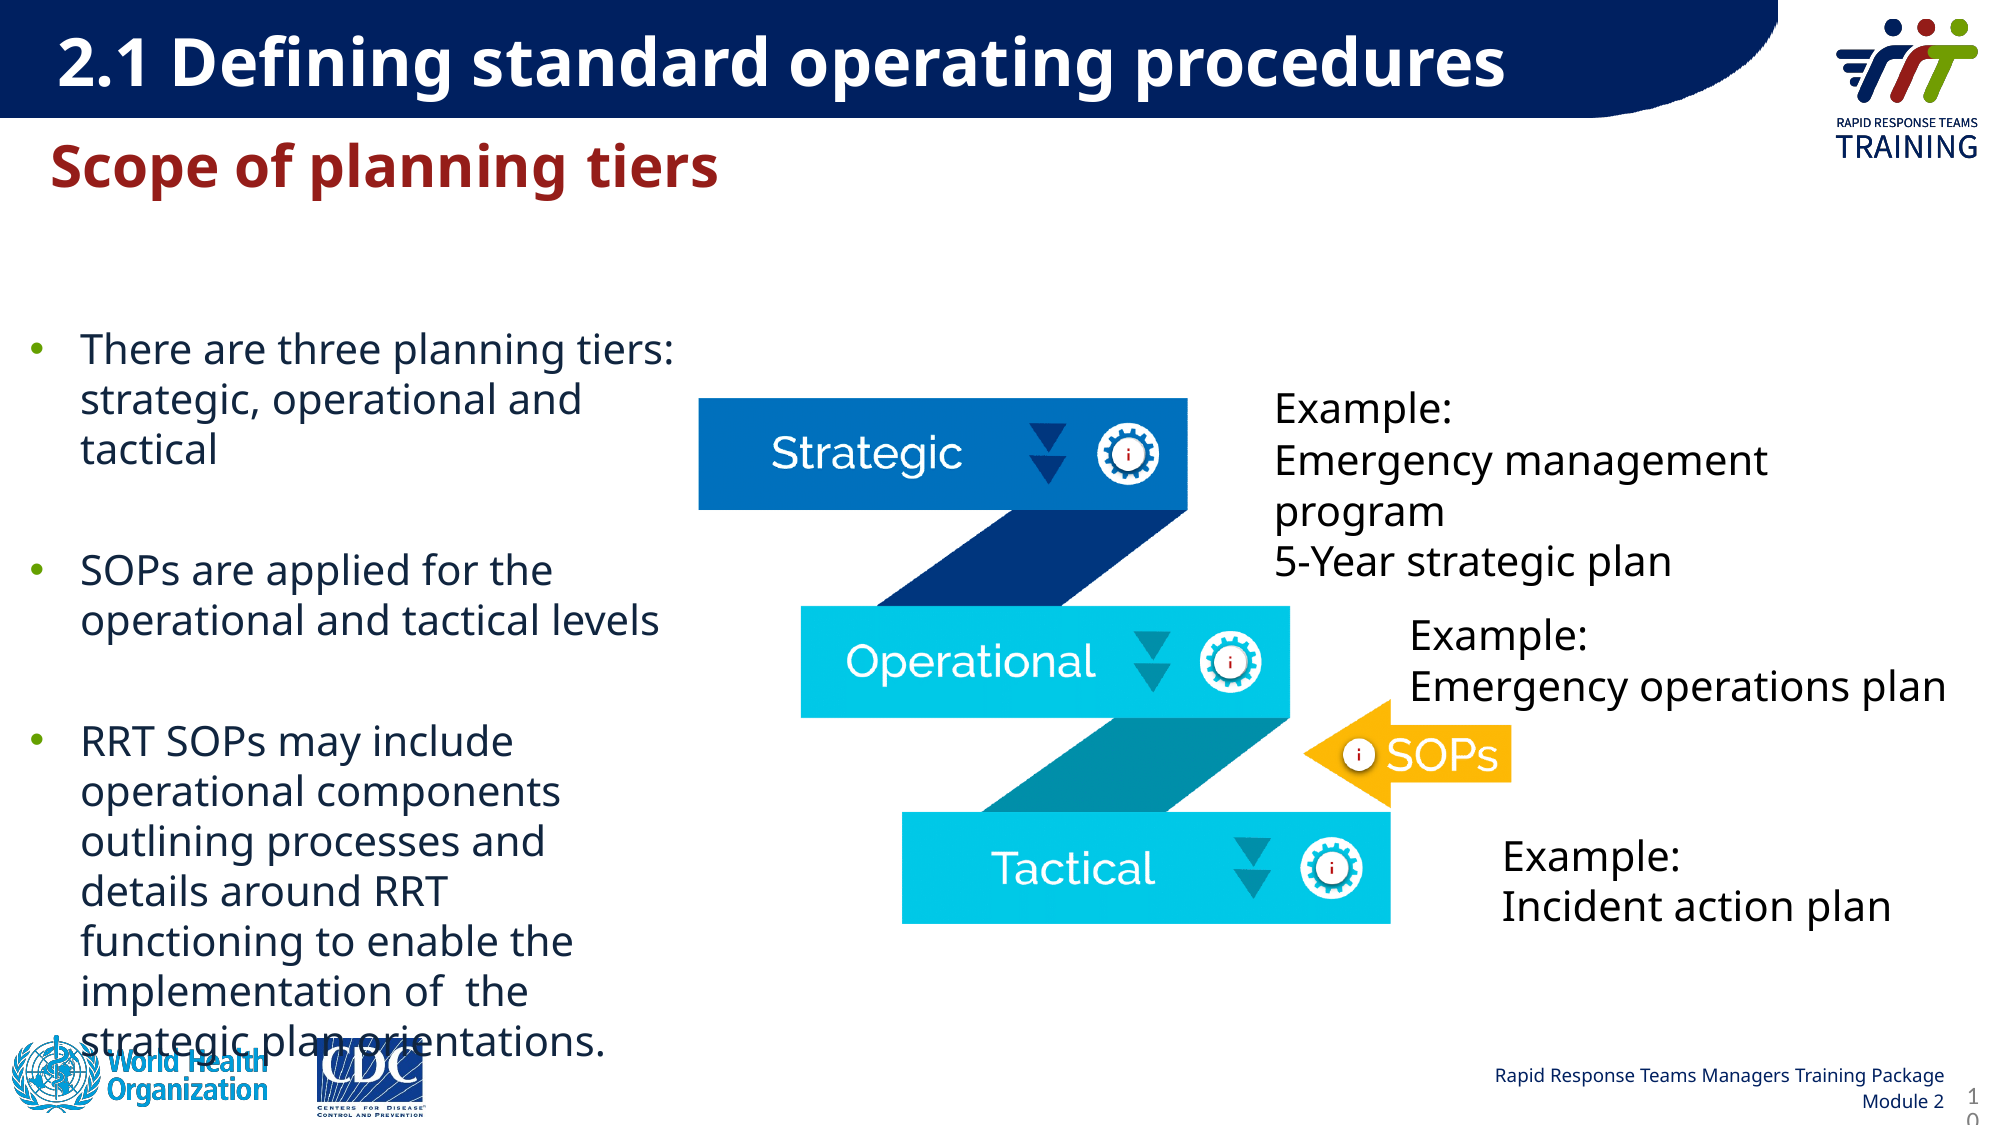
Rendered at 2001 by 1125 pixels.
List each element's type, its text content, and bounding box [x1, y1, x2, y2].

slide_number 10 [1951, 1071, 1998, 1125]
picture [71, 1073, 90, 1091]
text_box Example: Emergency management program 5-Year strategic plan [1272, 379, 1952, 585]
picture [317, 1073, 426, 1117]
picture [64, 1073, 267, 1113]
picture [30, 1083, 37, 1091]
title Scope of planning tiers [48, 69, 1015, 261]
text_box Example: Emergency operations plan [1557, 606, 2000, 711]
text_box 2.1 Defining standard operating procedures [49, 11, 1575, 118]
picture [50, 1108, 62, 1113]
picture [0, 0, 1778, 118]
picture [12, 1083, 48, 1113]
picture [24, 1073, 31, 1087]
picture [686, 381, 1557, 939]
text_box There are three planning tiers: strategic, operational and tactical SOPs are applied for the operational and tactical levels RRT SOPs may include operational components outlining processes and details around RRT functioning to enable the implementation of the strategic plan orientations. [14, 315, 696, 1073]
picture [36, 1088, 78, 1105]
picture [1835, 19, 1978, 167]
text_box Example: Incident action plan [1557, 822, 1931, 938]
